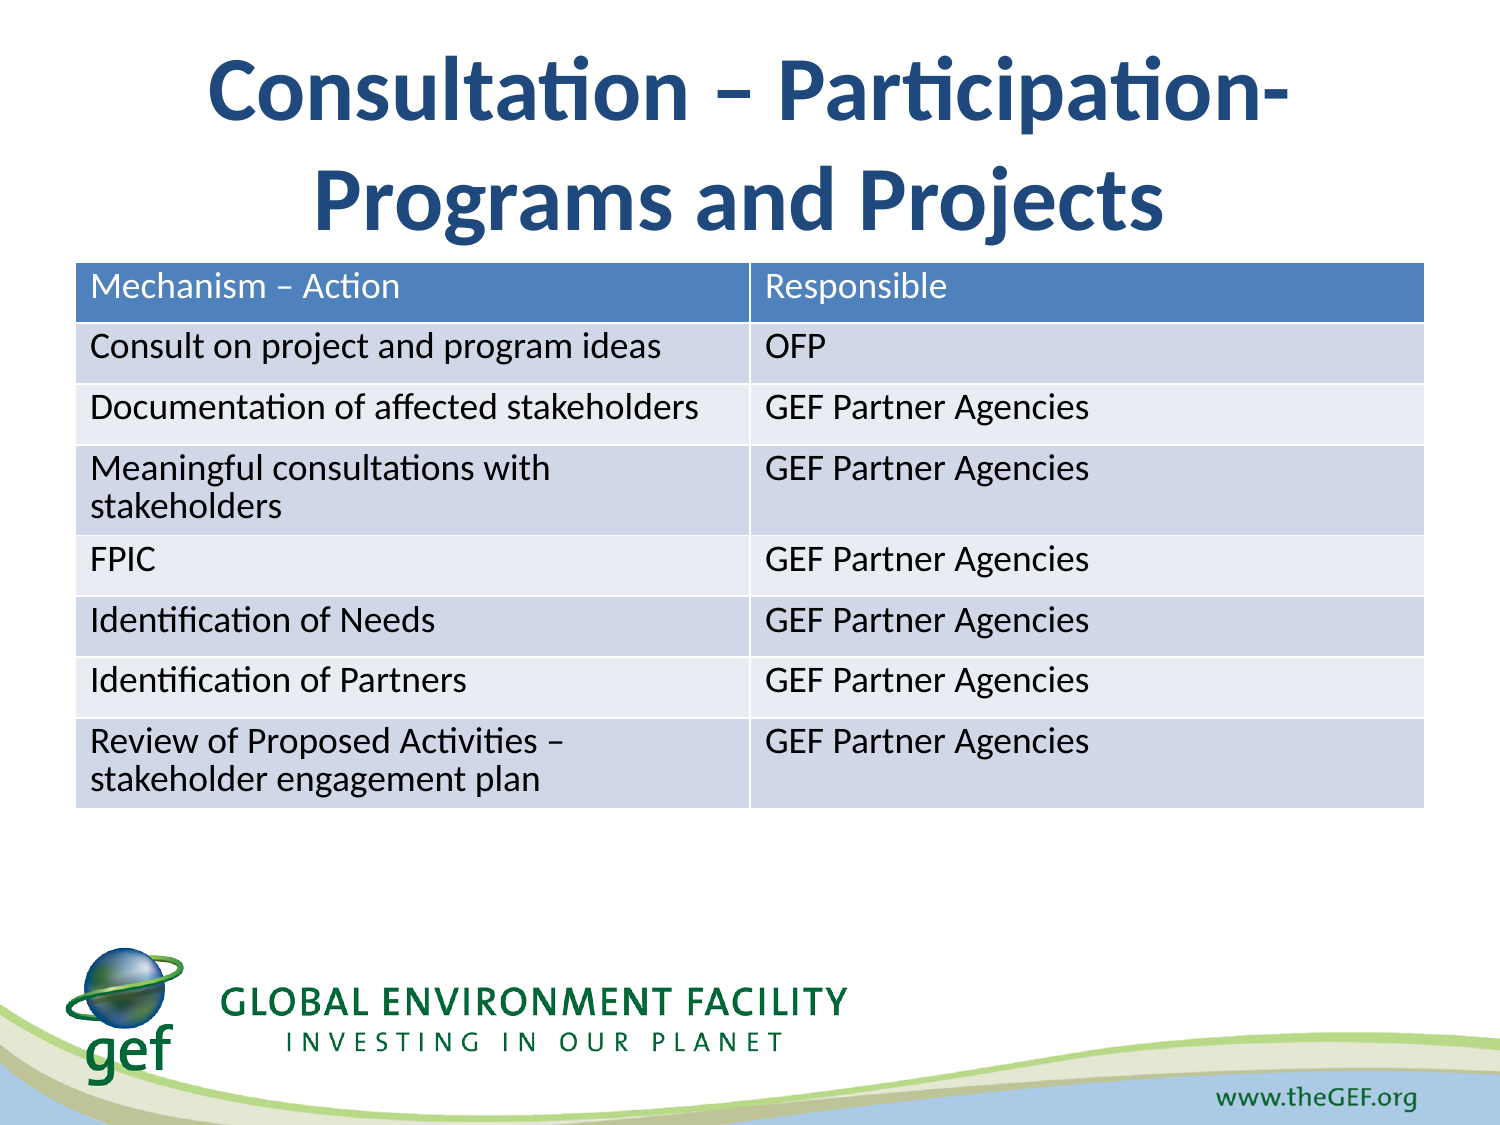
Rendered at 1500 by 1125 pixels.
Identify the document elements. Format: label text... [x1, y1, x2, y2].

table_cell Meaningful consultations with stakeholders [76, 446, 749, 535]
picture [0, 920, 1500, 1125]
table_cell GEF Partner Agencies [751, 385, 1424, 444]
table_cell Review of Proposed Activities – stakeholder engagement plan [76, 719, 749, 808]
table_header Responsible [751, 263, 1424, 322]
table_cell FPIC [76, 536, 749, 595]
table_header Mechanism – Action [76, 263, 749, 322]
table_cell GEF Partner Agencies [751, 597, 1424, 656]
table_cell GEF Partner Agencies [751, 536, 1424, 595]
table_cell GEF Partner Agencies [751, 658, 1424, 717]
table_cell Identification of Needs [76, 597, 749, 656]
table_cell Documentation of affected stakeholders [76, 385, 749, 444]
table_cell Consult on project and program ideas [76, 324, 749, 383]
table_cell GEF Partner Agencies [751, 446, 1424, 535]
table_cell Identification of Partners [76, 658, 749, 717]
table_cell GEF Partner Agencies [751, 719, 1424, 808]
title Consultation – Participation- Programs and Projects [74, 44, 1426, 233]
table_cell OFP [751, 324, 1424, 383]
